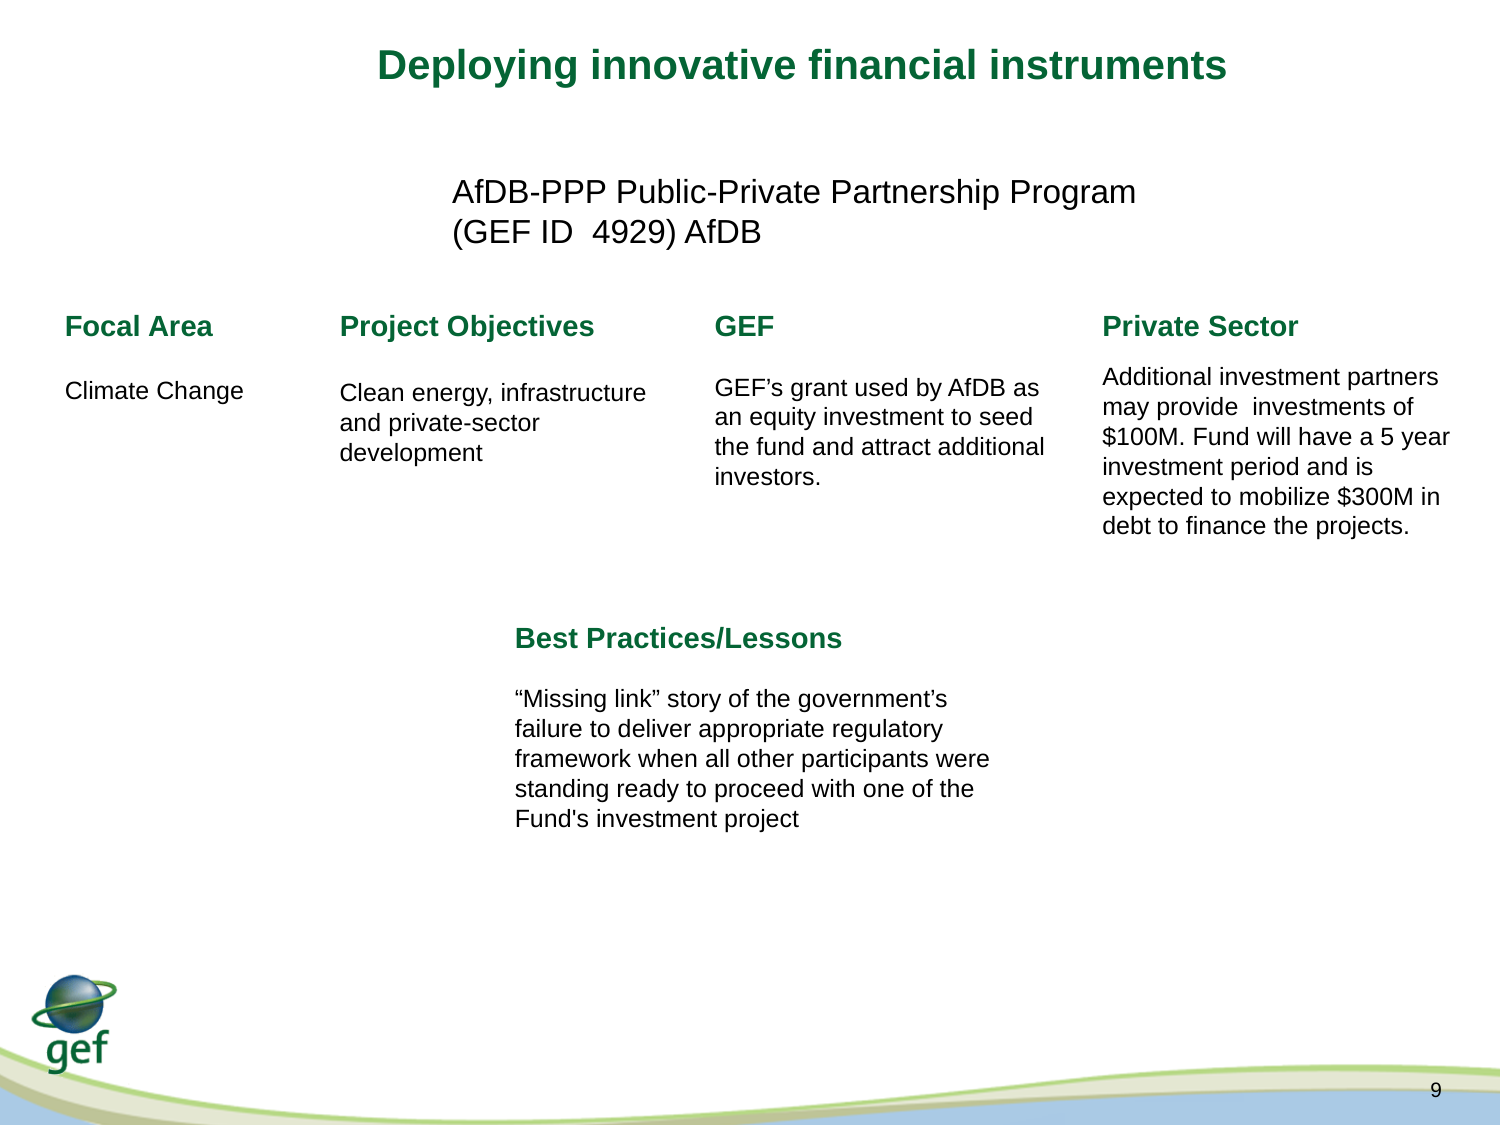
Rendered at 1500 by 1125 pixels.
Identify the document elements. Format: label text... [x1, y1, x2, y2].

text_box Additional investment partners may provide investments of $100M. Fund will have a 5 year investment period and is expected to mobilize $300M in debt to finance the projects. [1087, 353, 1488, 548]
text_box Climate Change [50, 367, 350, 412]
title Deploying innovative financial instruments [287, 37, 1318, 88]
text_box “Missing link” story of the government’s failure to deliver appropriate regulatory framework when all other participants were standing ready to proceed with one of the Fund's investment project [499, 675, 1025, 840]
text_box GEF [699, 299, 938, 350]
picture [0, 922, 1500, 1125]
text_box Clean energy, infrastructure and private-sector development [324, 368, 699, 474]
text_box GEF’s grant used by AfDB as an equity investment to seed the fund and attract additional investors. [699, 363, 1075, 499]
text_box Focal Area [49, 299, 288, 350]
text_box Private Sector [1087, 299, 1325, 350]
text_box Project Objectives [324, 299, 663, 350]
text_box AfDB-PPP Public-Private Partnership Program (GEF ID 4929) AfDB [437, 162, 1175, 258]
text_box Best Practices/Lessons [500, 612, 925, 663]
